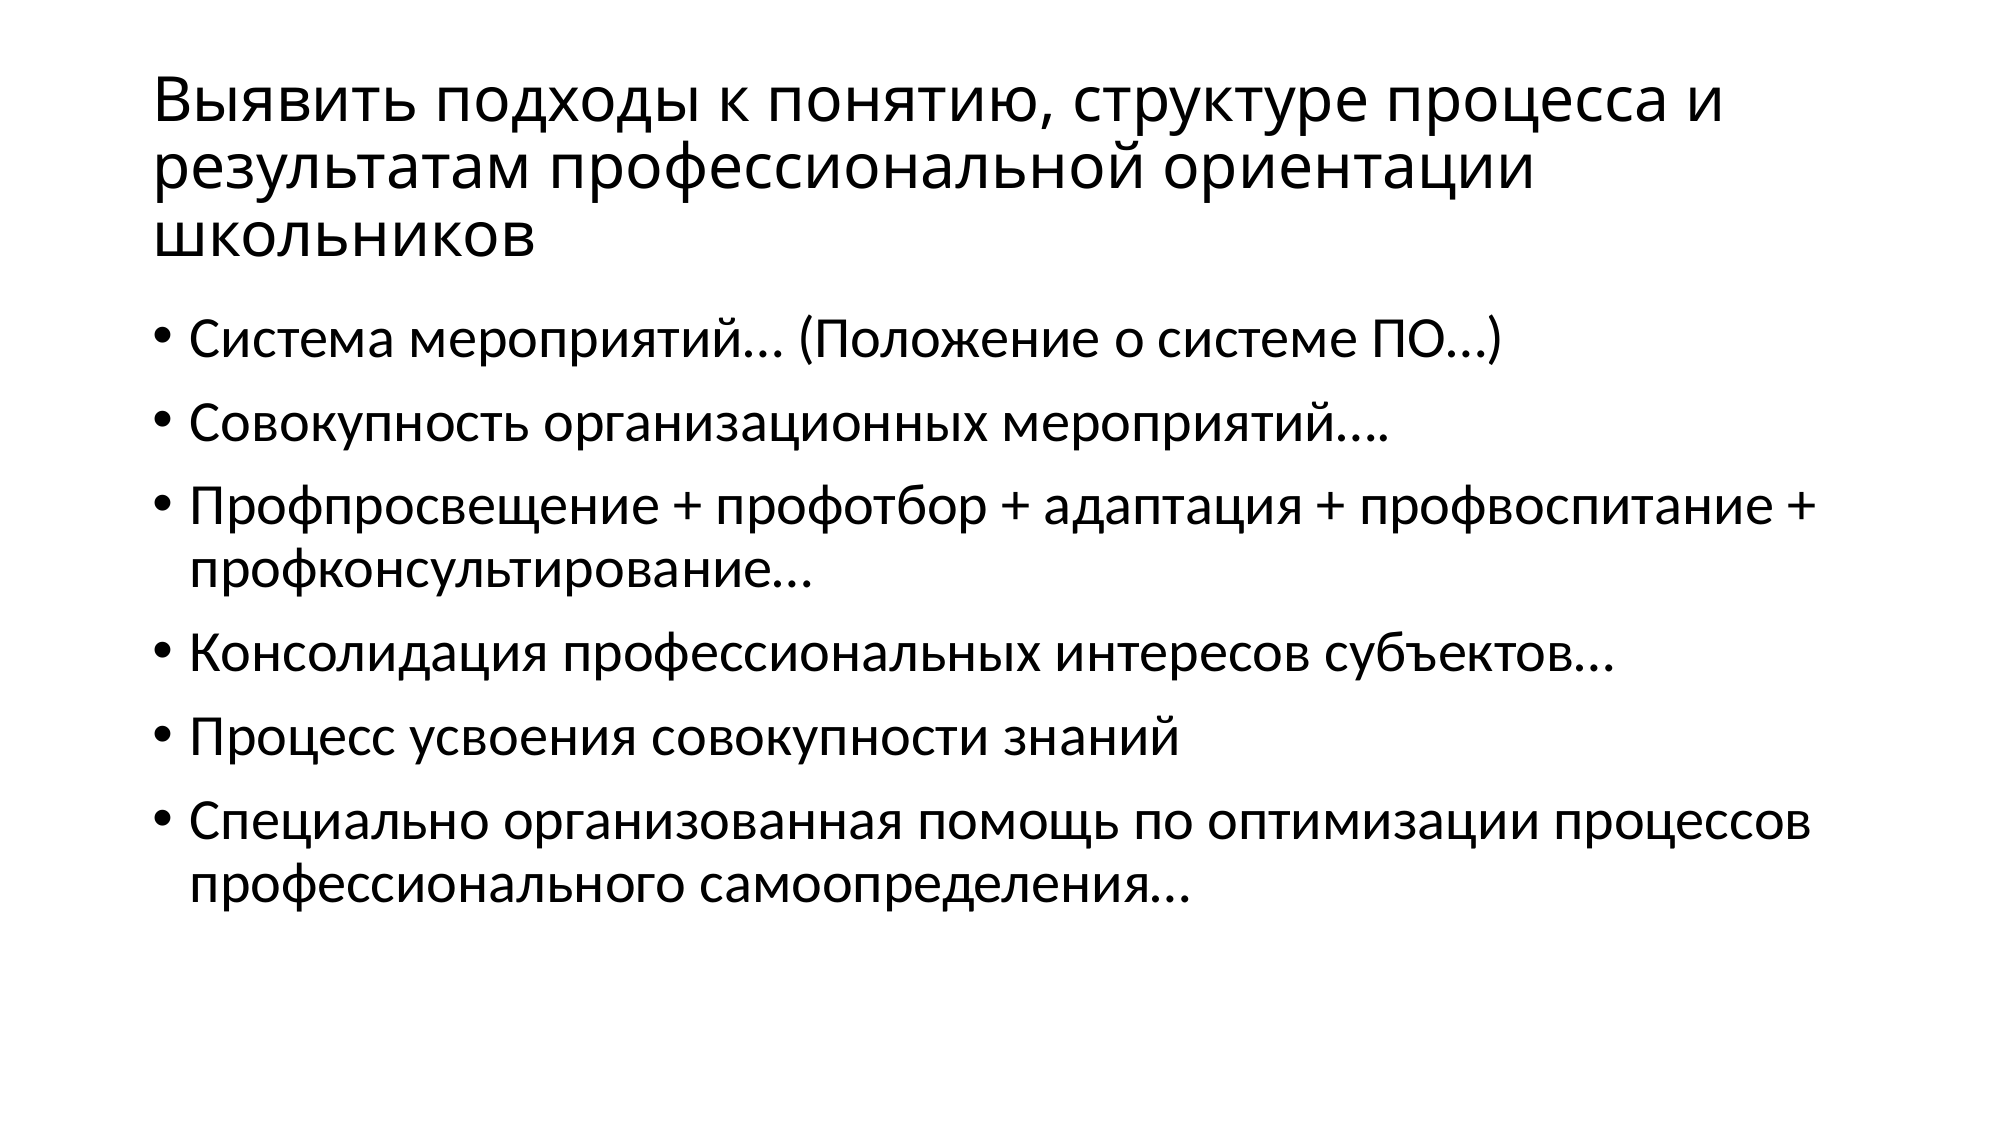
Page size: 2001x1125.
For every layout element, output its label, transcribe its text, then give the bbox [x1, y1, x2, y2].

title Выявить подходы к понятию, структуре процесса и результатам профессиональной ориентации школьников [137, 59, 1863, 278]
list Система мероприятий… (Положение о системе ПО…) Совокупность организационных мероприятий…. Профпросвещение + профотбор + адаптация + профвоспитание + профконсультирование… Консолидация профессиональных интересов субъектов… Процесс усвоения совокупности знаний Специально организованная помощь по оптимизации процессов профессионального самоопределения… [137, 299, 1863, 1014]
